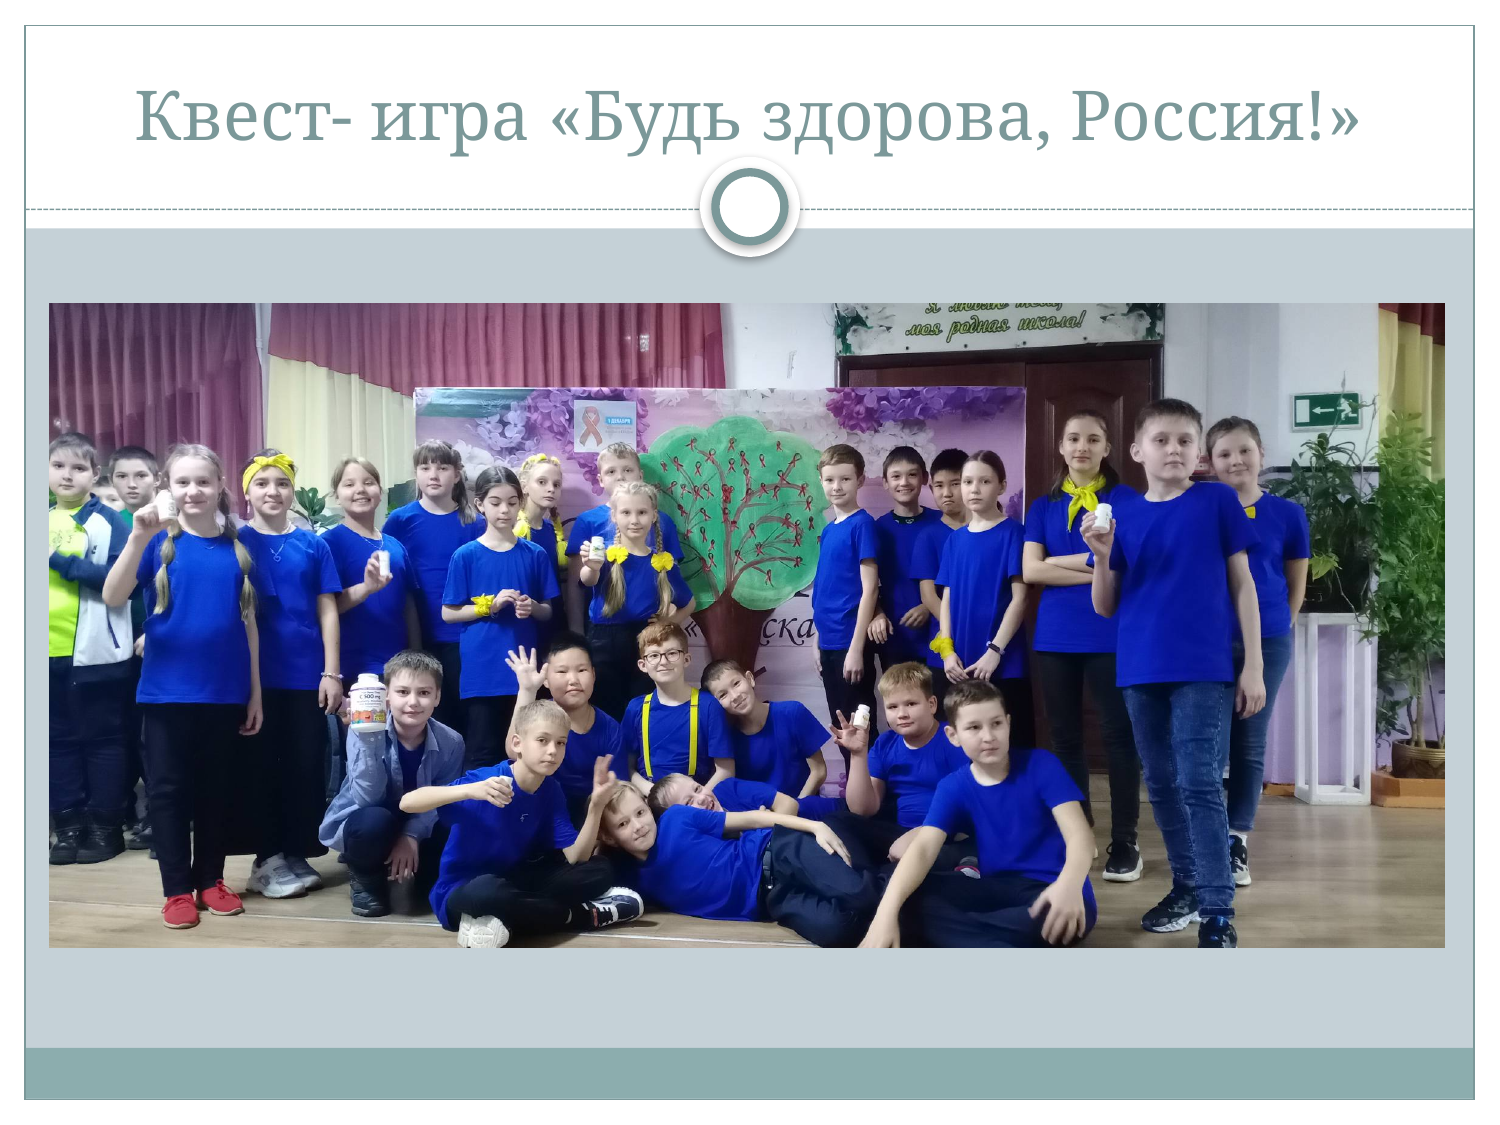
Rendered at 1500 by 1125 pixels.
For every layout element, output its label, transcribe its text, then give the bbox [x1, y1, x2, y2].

title Квест- игра «Будь здорова, Россия!» [49, 37, 1450, 162]
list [49, 303, 1445, 948]
